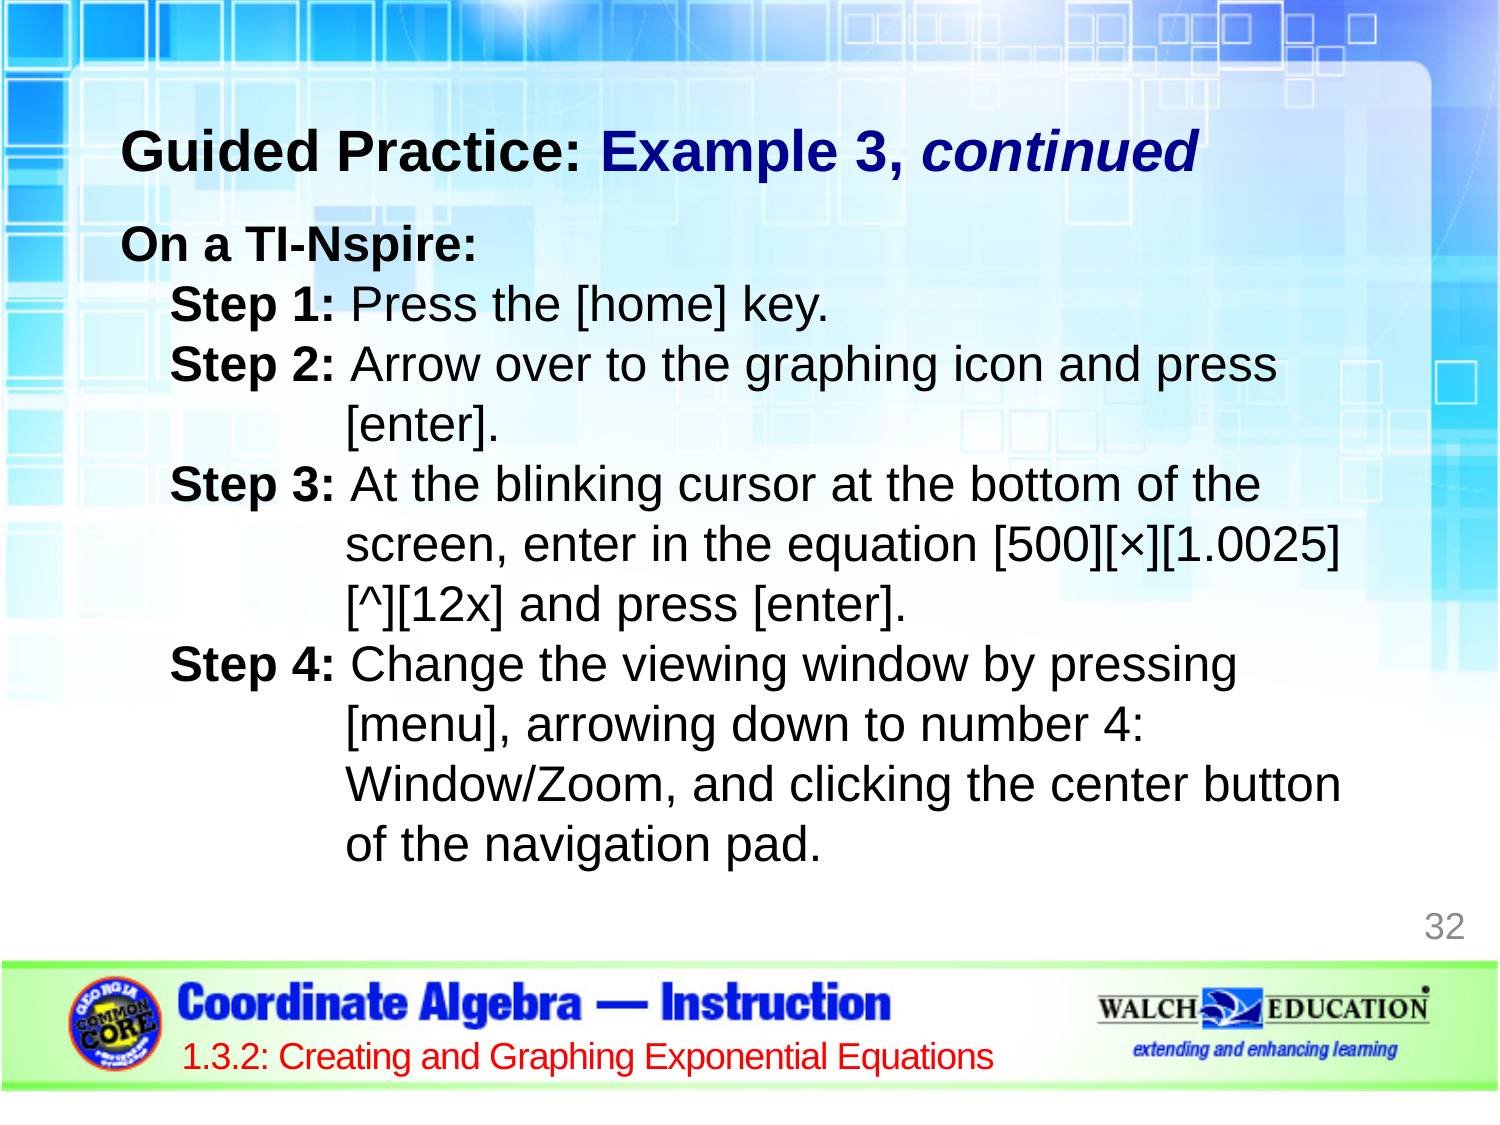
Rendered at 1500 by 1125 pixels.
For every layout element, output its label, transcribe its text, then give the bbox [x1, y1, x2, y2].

text_box On a TI-Nspire: Step 1: Press the [home] key. Step 2: Arrow over to the graphing icon and press [enter]. Step 3: At the blinking cursor at the bottom of the screen, enter in the equation [500][×][1.0025][^][12x] and press [enter]. Step 4: Change the viewing window by pressing [menu], arrowing down to number 4: Window/Zoom, and clicking the center button of the navigation pad. [105, 204, 1391, 940]
list 1.3.2: Creating and Graphing Exponential Equations [166, 1024, 1186, 1074]
subtitle Guided Practice: Example 3, continued [105, 105, 1348, 204]
picture [1, 0, 1500, 1091]
slide_number 32 [1361, 901, 1481, 949]
